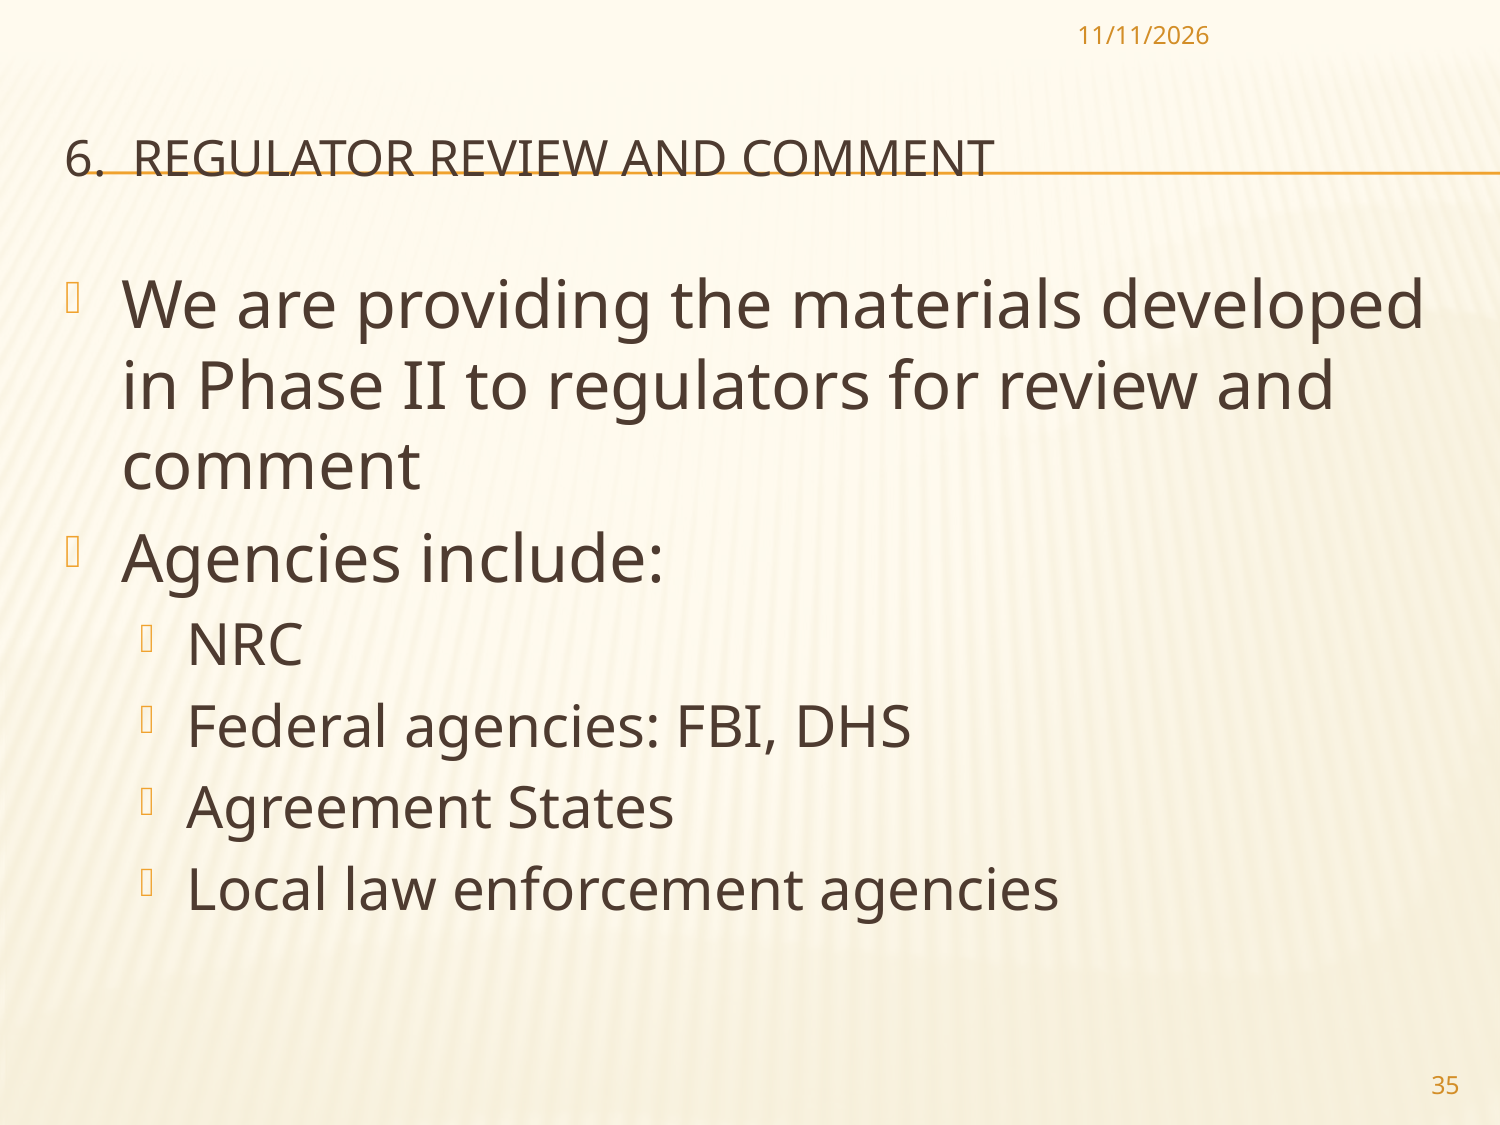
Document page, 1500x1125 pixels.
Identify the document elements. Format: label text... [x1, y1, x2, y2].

title 6. Regulator Review and Comment [50, 87, 1475, 225]
slide_number 35 [1350, 1061, 1475, 1103]
list We are providing the materials developed in Phase II to regulators for review and comment Agencies include: NRC Federal agencies: FBI, DHS Agreement States Local law enforcement agencies [50, 254, 1475, 998]
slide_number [1062, 12, 1475, 60]
